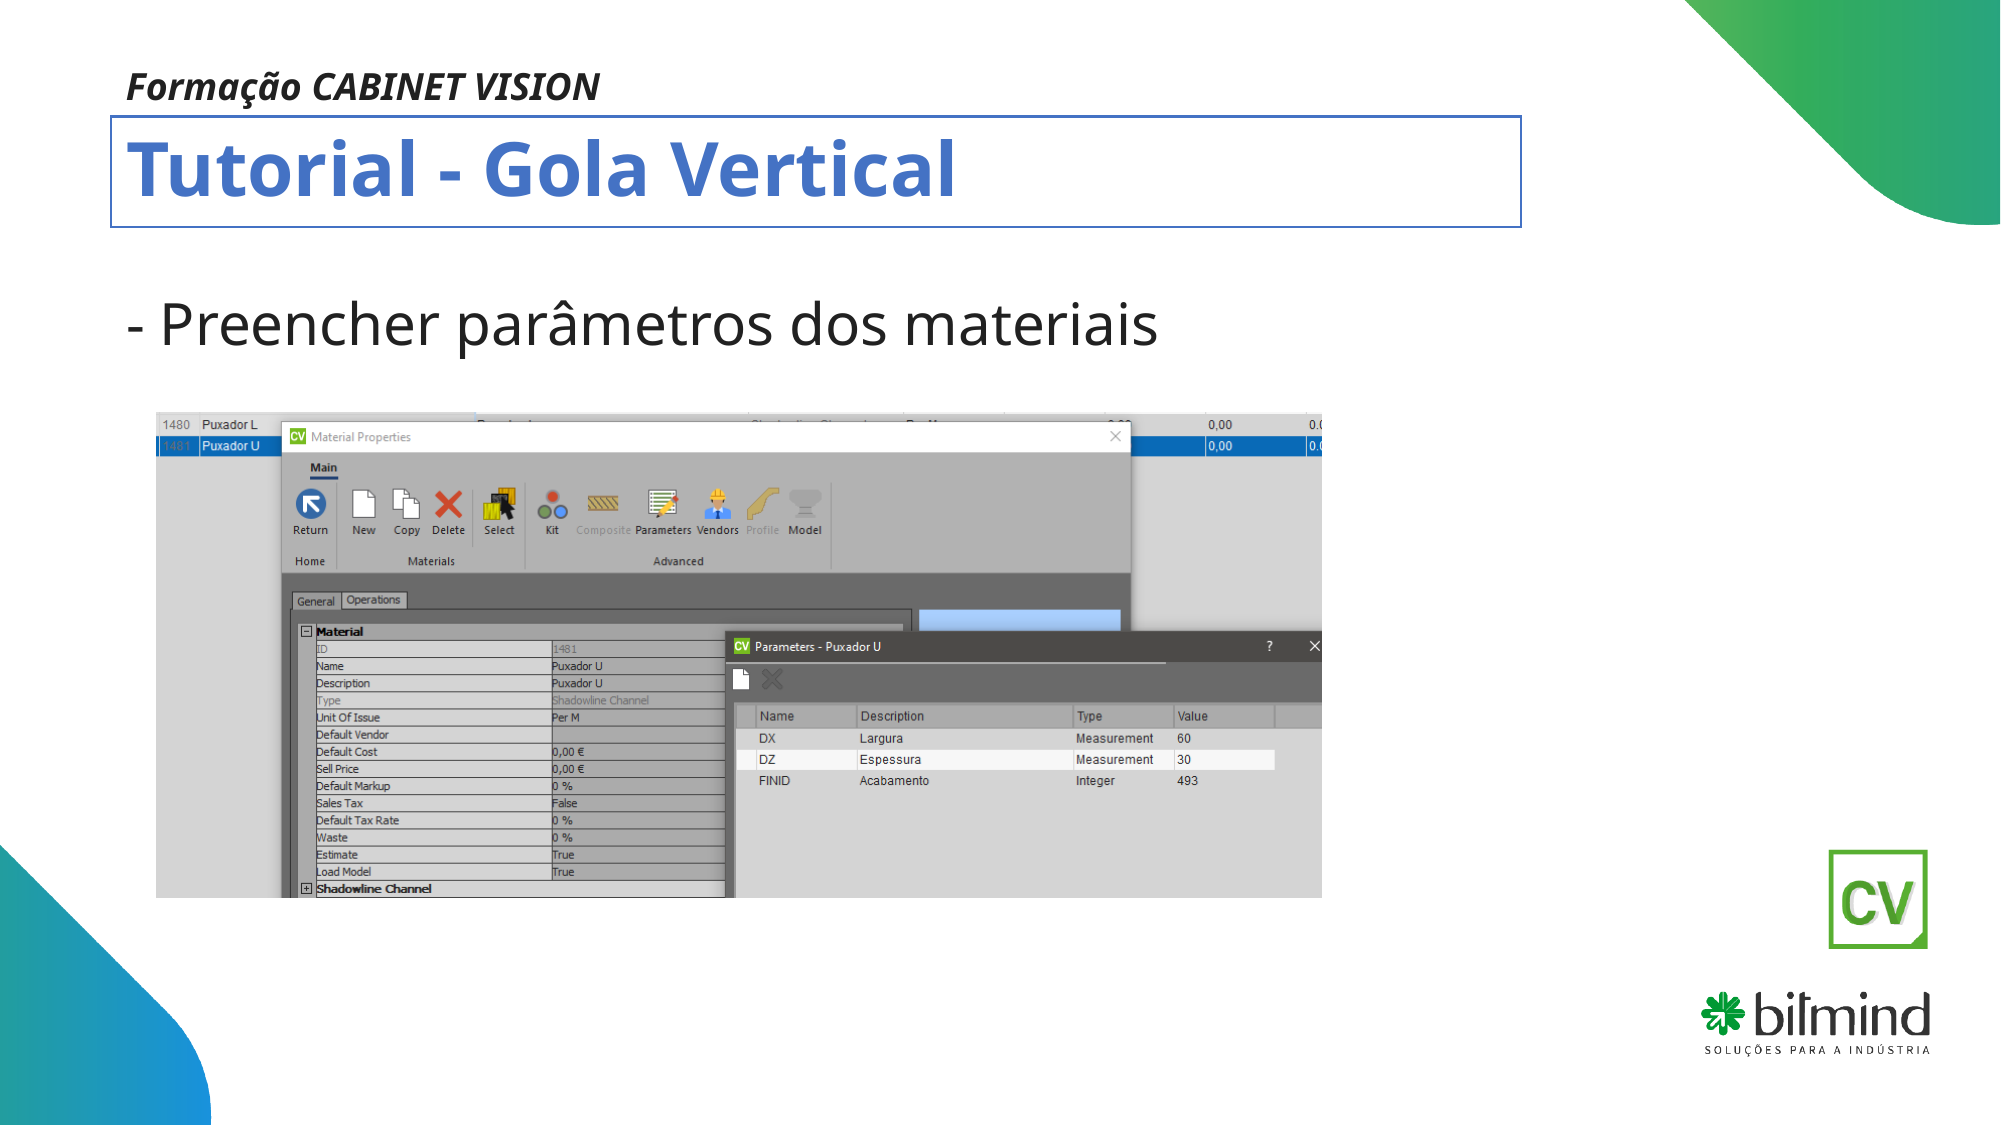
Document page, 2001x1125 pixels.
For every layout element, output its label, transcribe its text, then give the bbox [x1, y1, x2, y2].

title Tutorial - Gola Vertical [110, 115, 1522, 228]
picture [0, 0, 2001, 1125]
list - Preencher parâmetros dos materiais [111, 287, 1522, 1023]
text_box Formação CABINET VISION [111, 55, 1113, 116]
